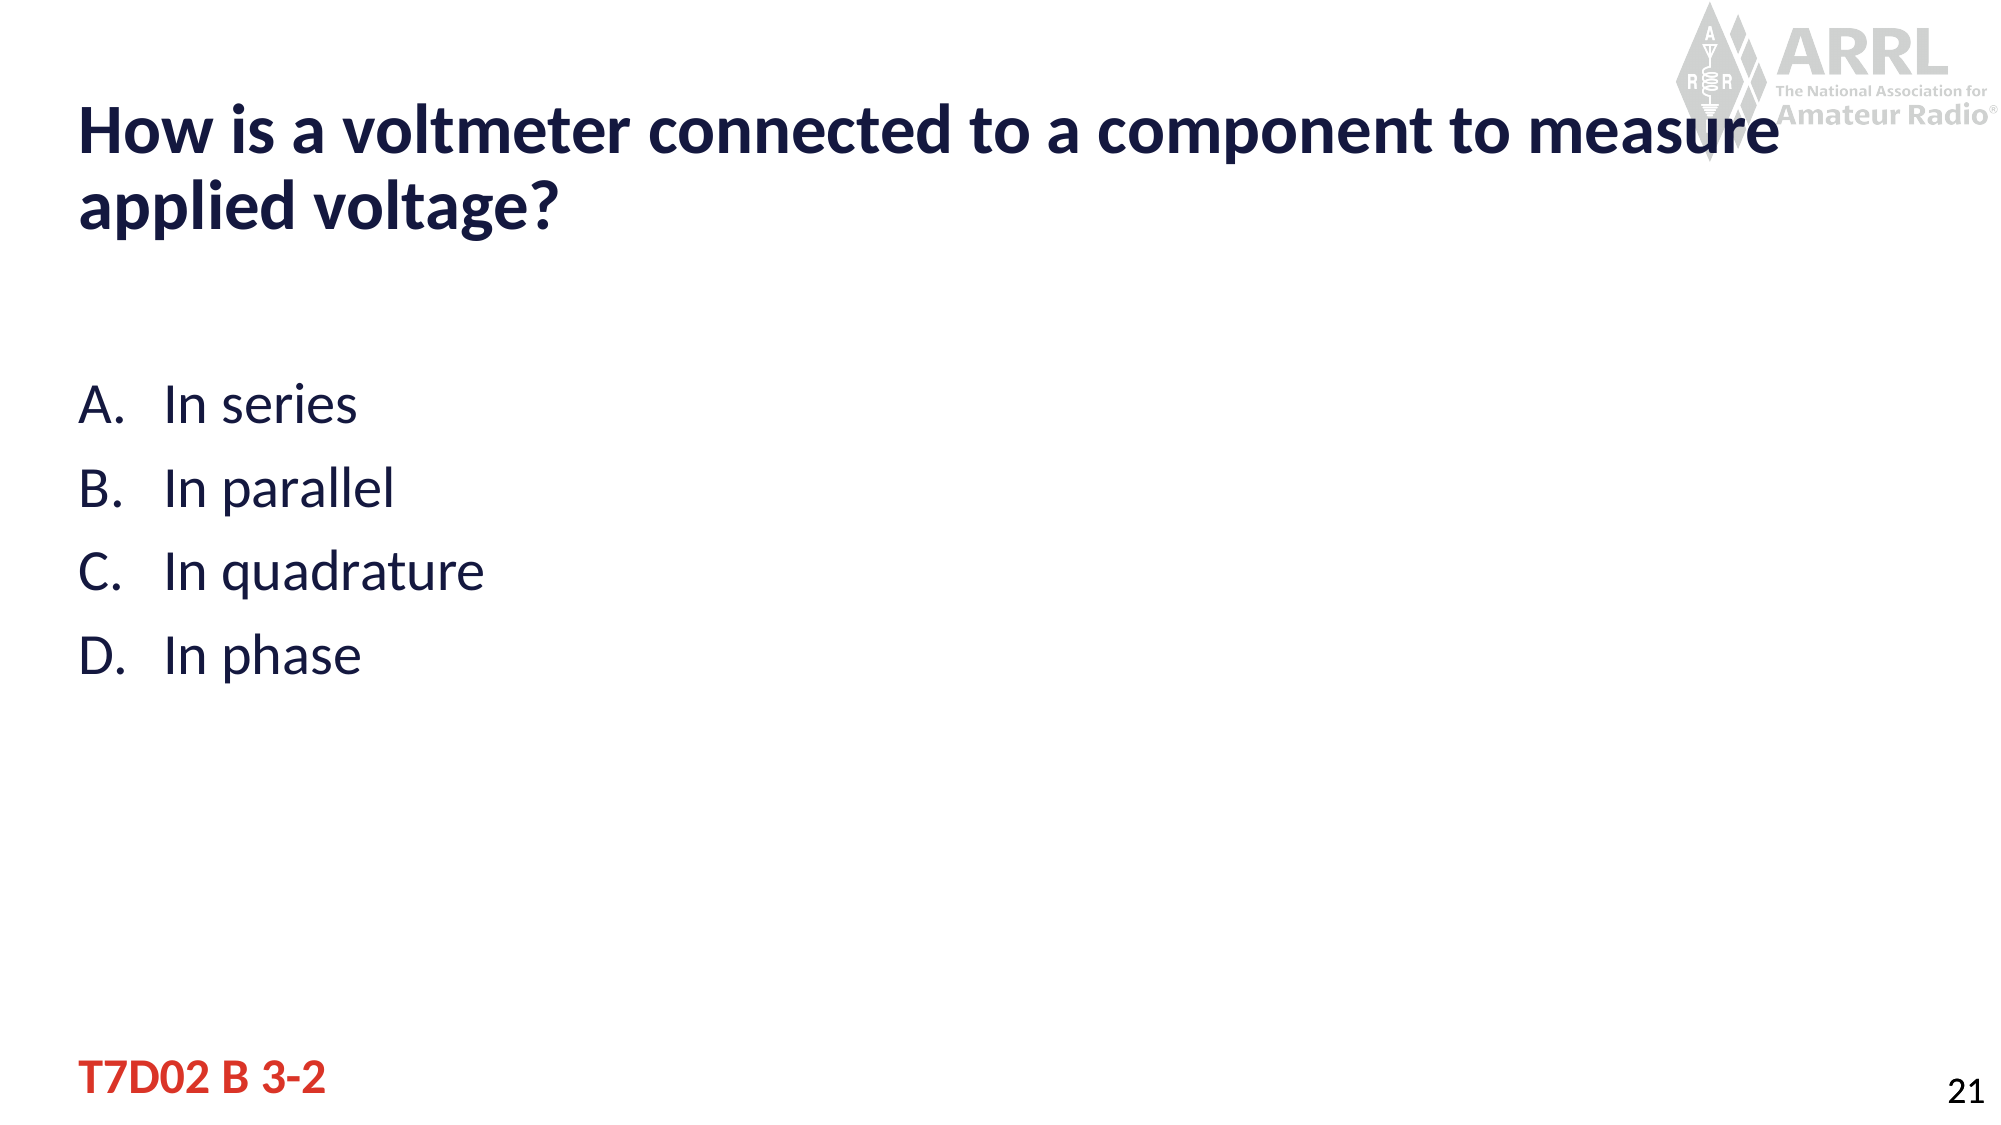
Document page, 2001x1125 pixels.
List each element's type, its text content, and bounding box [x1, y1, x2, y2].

list In series In parallel In quadrature In phase [63, 365, 1863, 989]
text_box T7D02 B 3-2 [63, 1036, 921, 1112]
title How is a voltmeter connected to a component to measure applied voltage? [63, 59, 1863, 278]
picture [1674, 0, 2000, 164]
